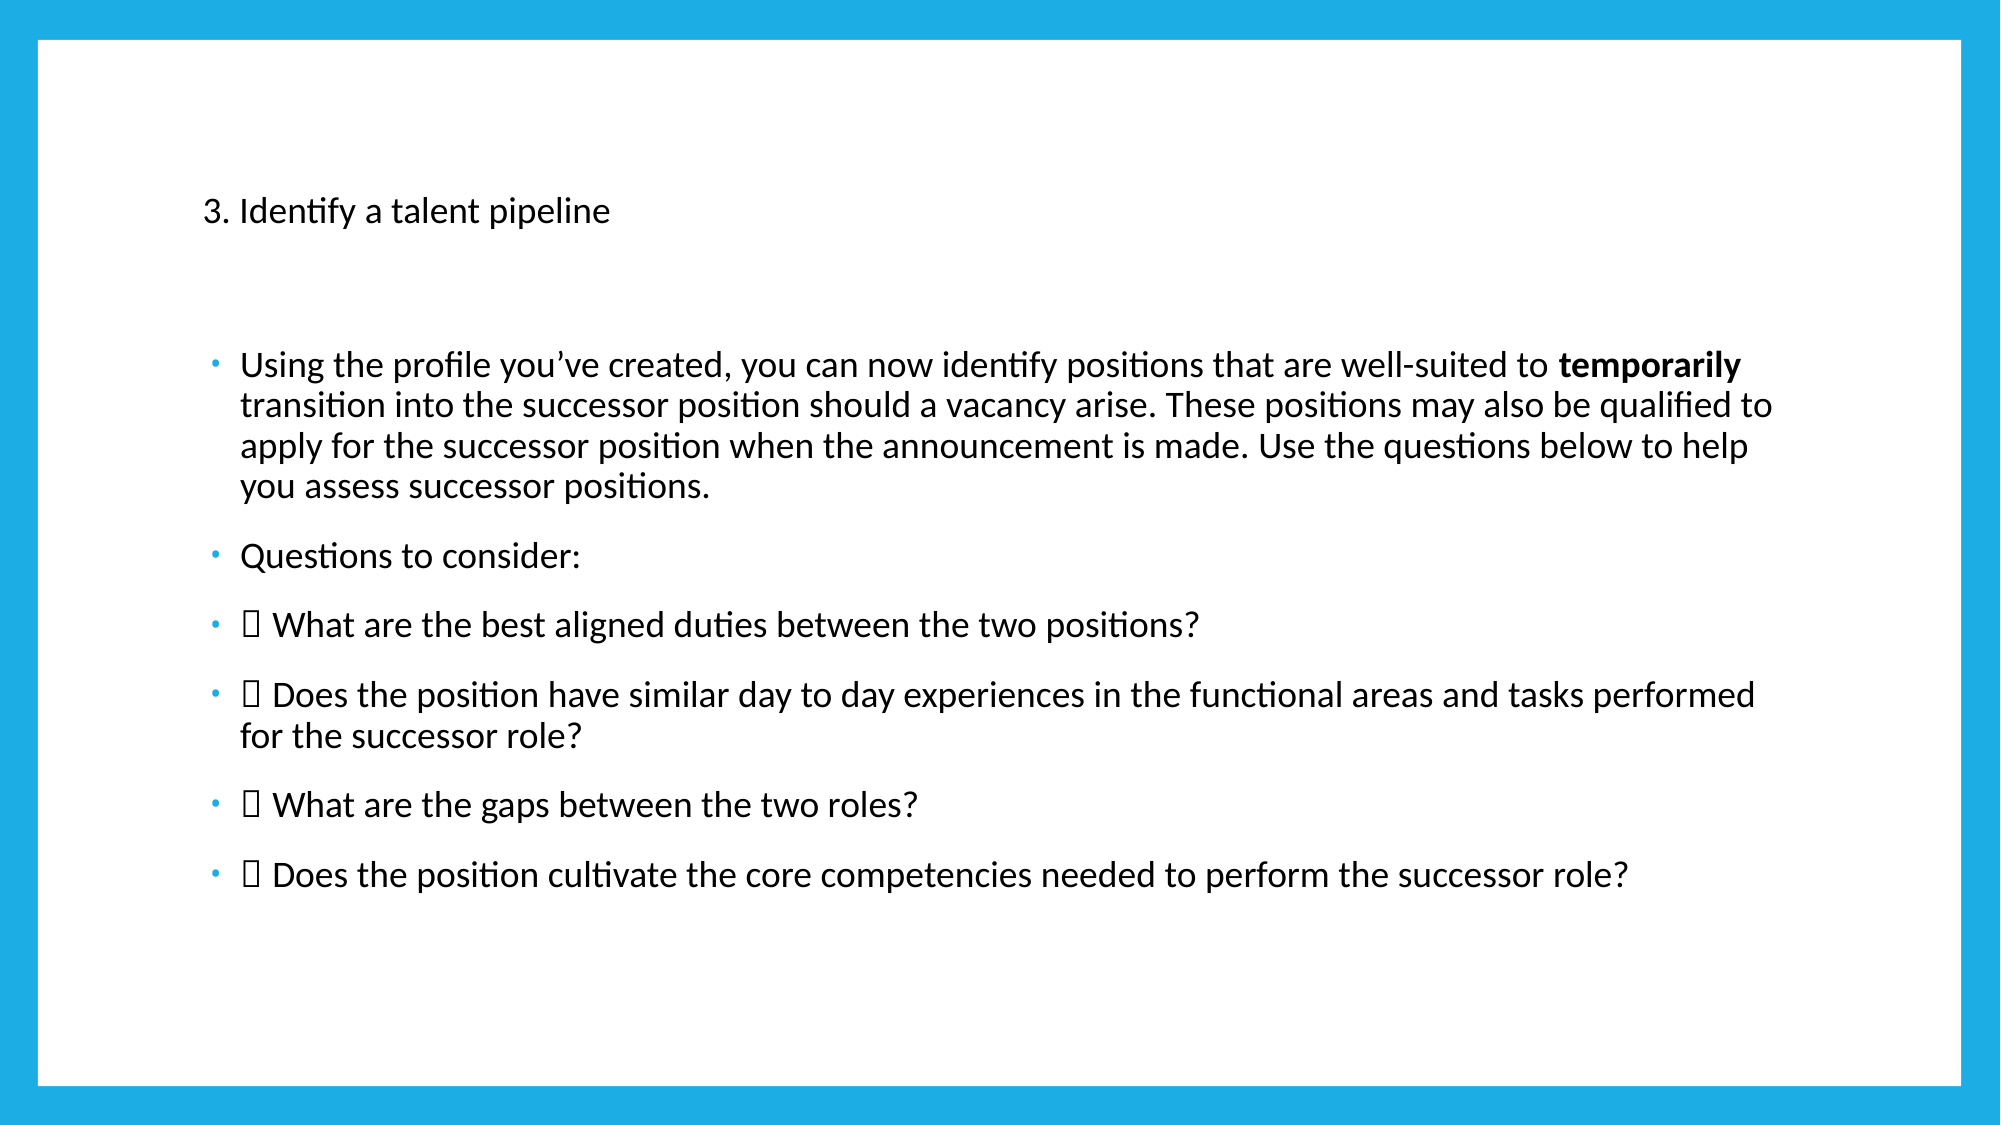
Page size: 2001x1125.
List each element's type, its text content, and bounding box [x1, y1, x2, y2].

title 3. Identify a talent pipeline [187, 99, 1808, 323]
list Using the profile you’ve created, you can now identify positions that are well-suited to temporarily transition into the successor position should a vacancy arise. These positions may also be qualified to apply for the successor position when the announcement is made. Use the questions below to help you assess successor positions. Questions to consider:  What are the best aligned duties between the two positions?  Does the position have similar day to day experiences in the functional areas and tasks performed for the successor role?  What are the gaps between the two roles?  Does the position cultivate the core competencies needed to perform the successor role? [187, 337, 1808, 1000]
